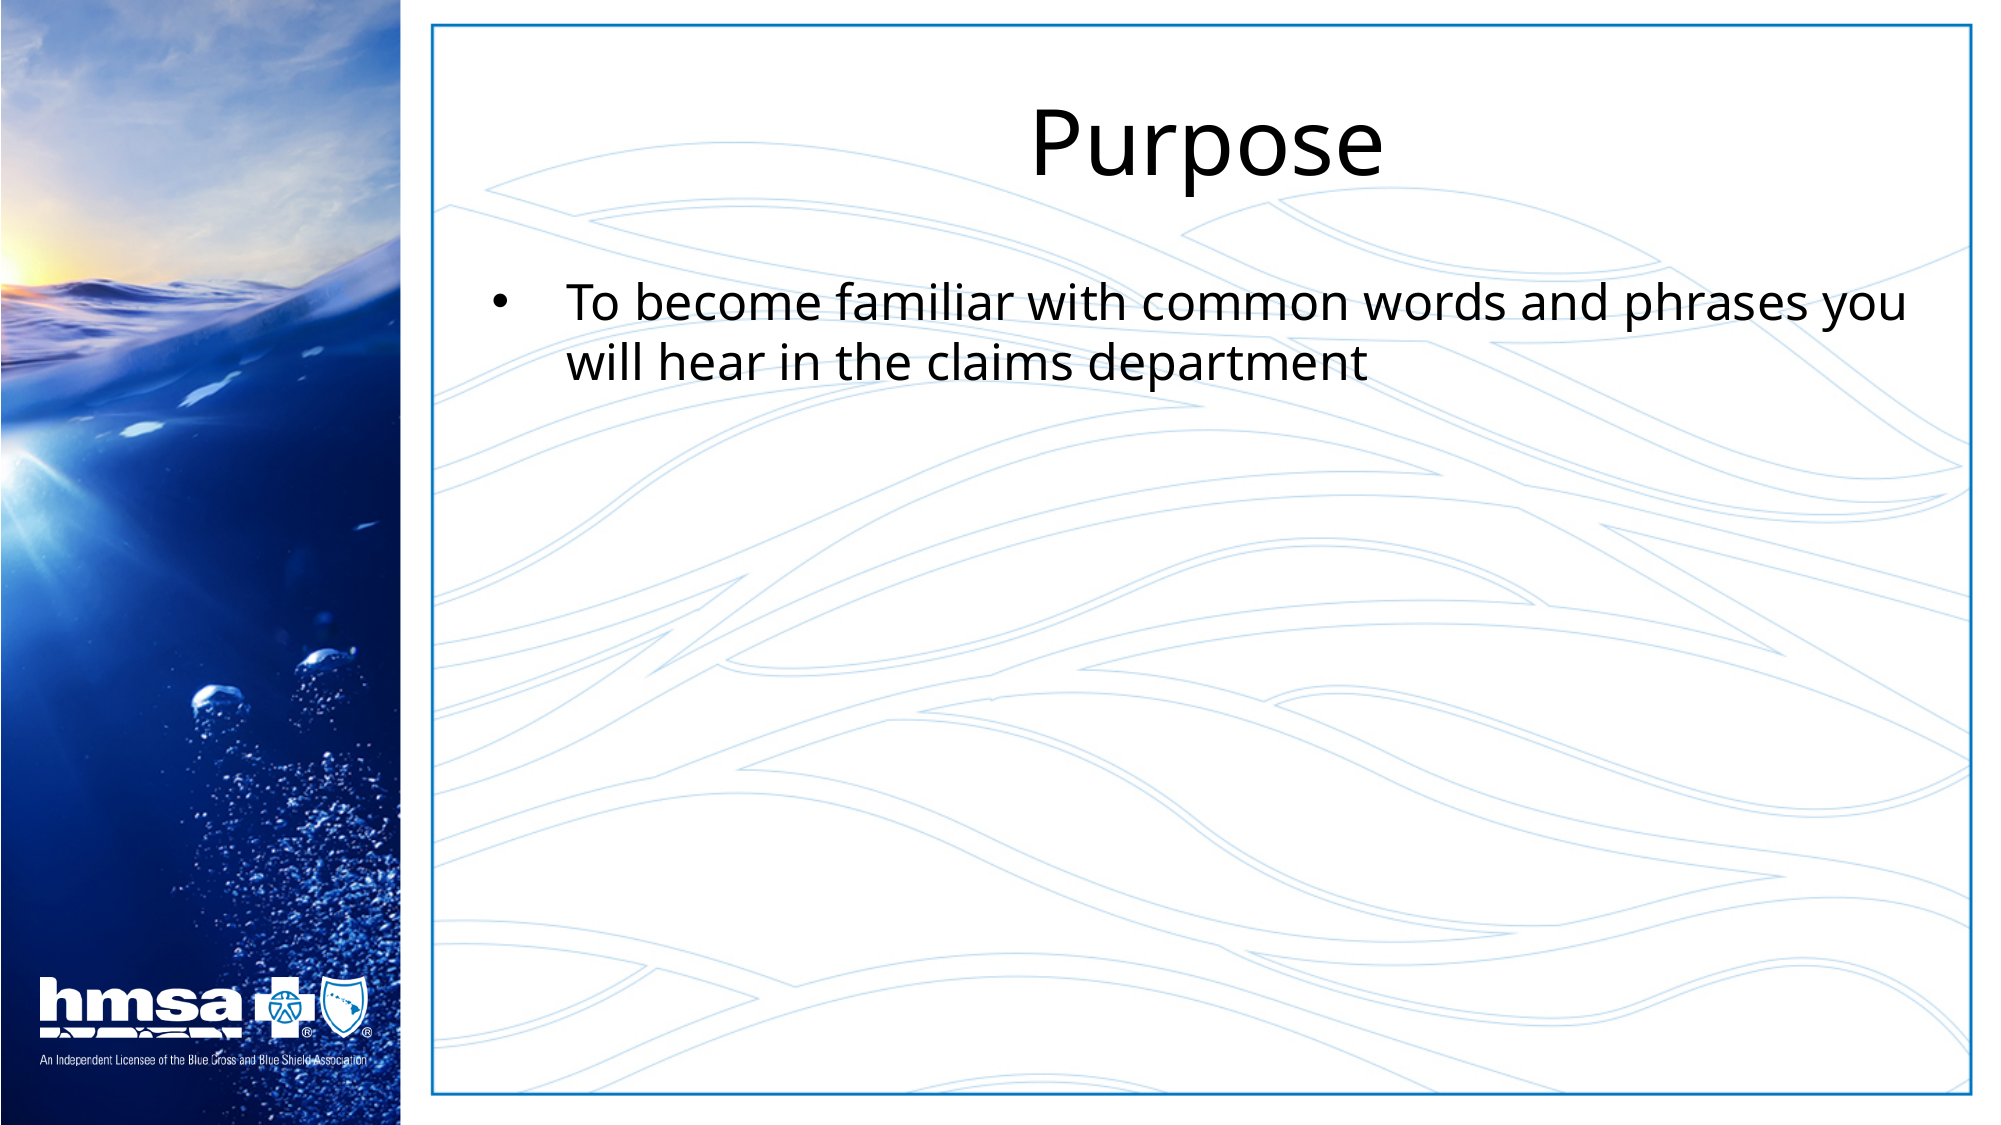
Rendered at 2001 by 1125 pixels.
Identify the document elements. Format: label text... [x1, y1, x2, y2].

list To become familiar with common words and phrases you will hear in the claims department [476, 262, 1939, 1005]
picture [1, 0, 1999, 1125]
title Purpose [476, 45, 1939, 233]
